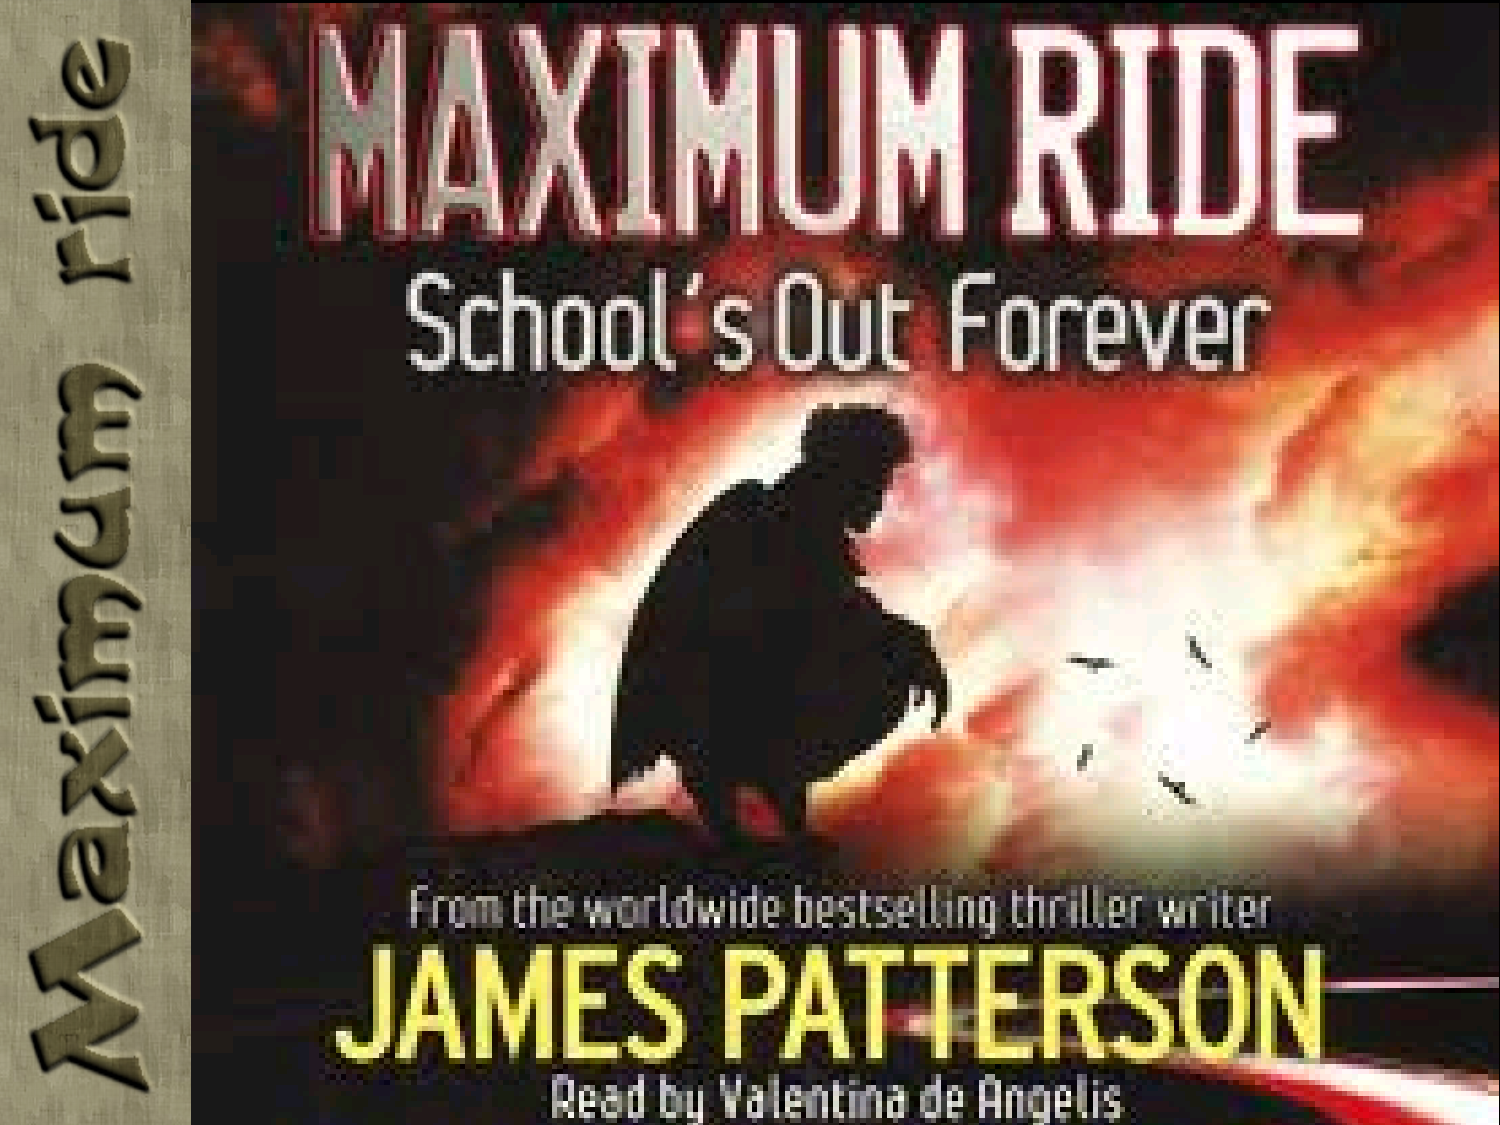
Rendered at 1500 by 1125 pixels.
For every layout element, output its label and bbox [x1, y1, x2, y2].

text_box [0, 0, 1500, 1125]
